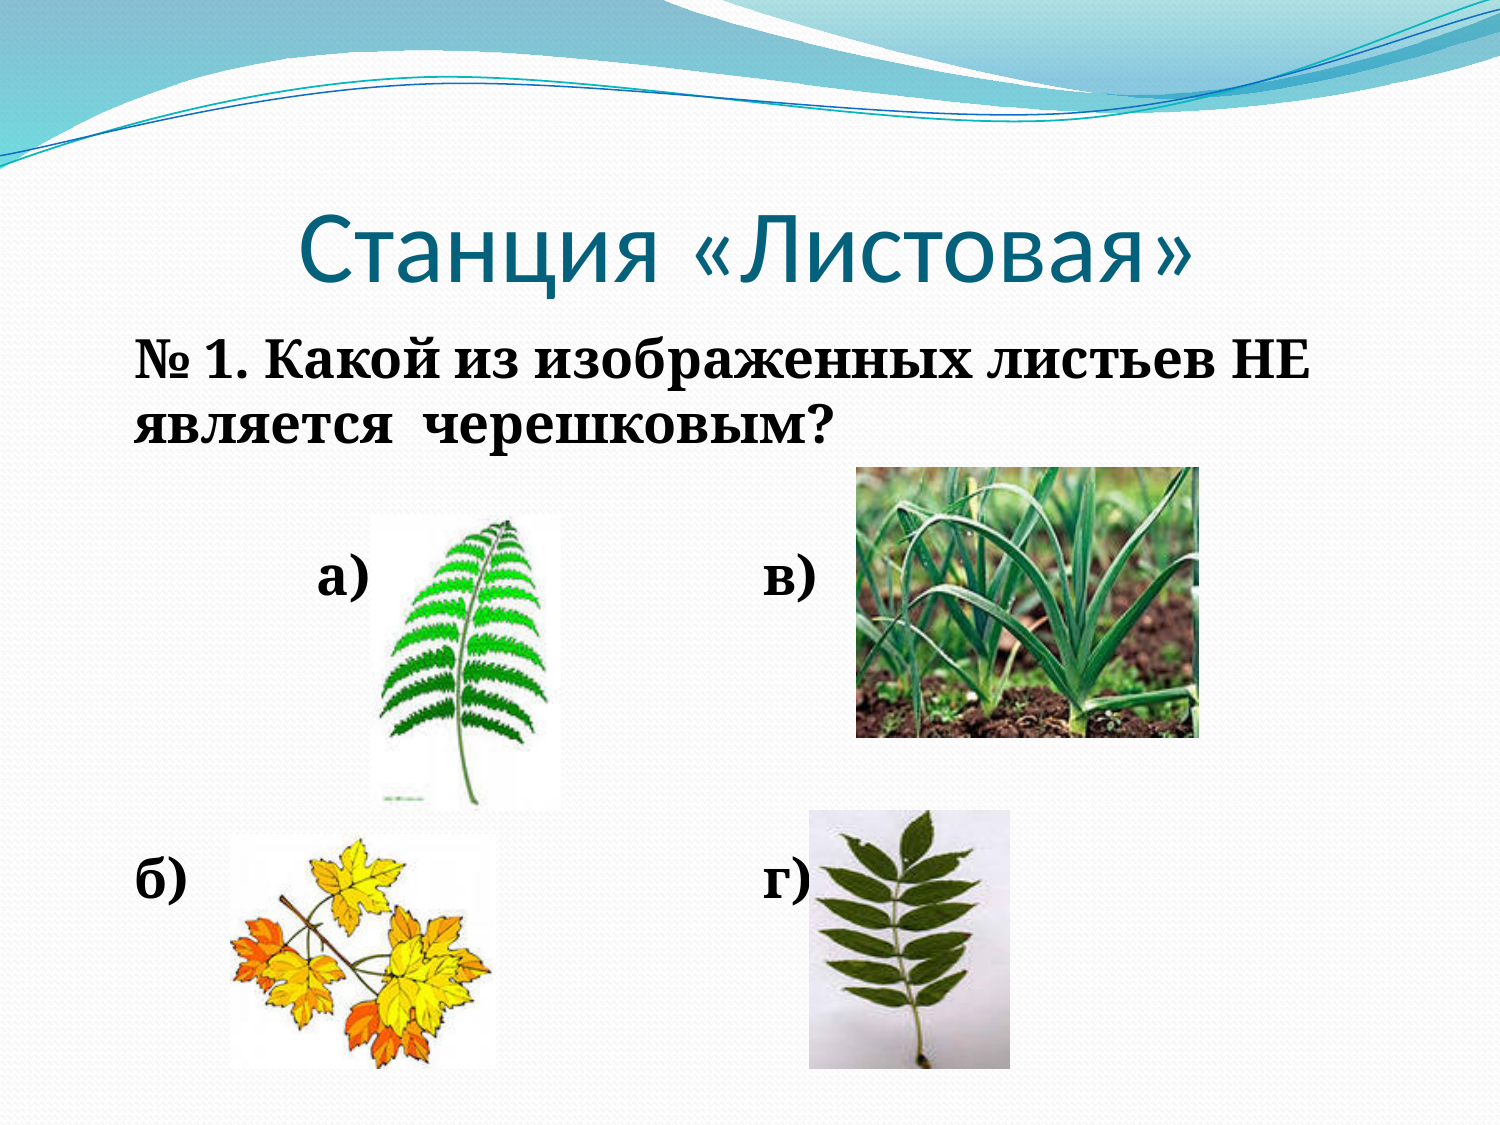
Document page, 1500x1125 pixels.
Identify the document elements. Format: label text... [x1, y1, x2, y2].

picture [808, 810, 1010, 1069]
picture [229, 833, 497, 1069]
picture [856, 467, 1200, 739]
title Станция «Листовая» [75, 115, 1425, 303]
picture [371, 514, 562, 811]
list № 1. Какой из изображенных листьев НЕ является черешковым? а) в) б) г) [75, 317, 1425, 1038]
